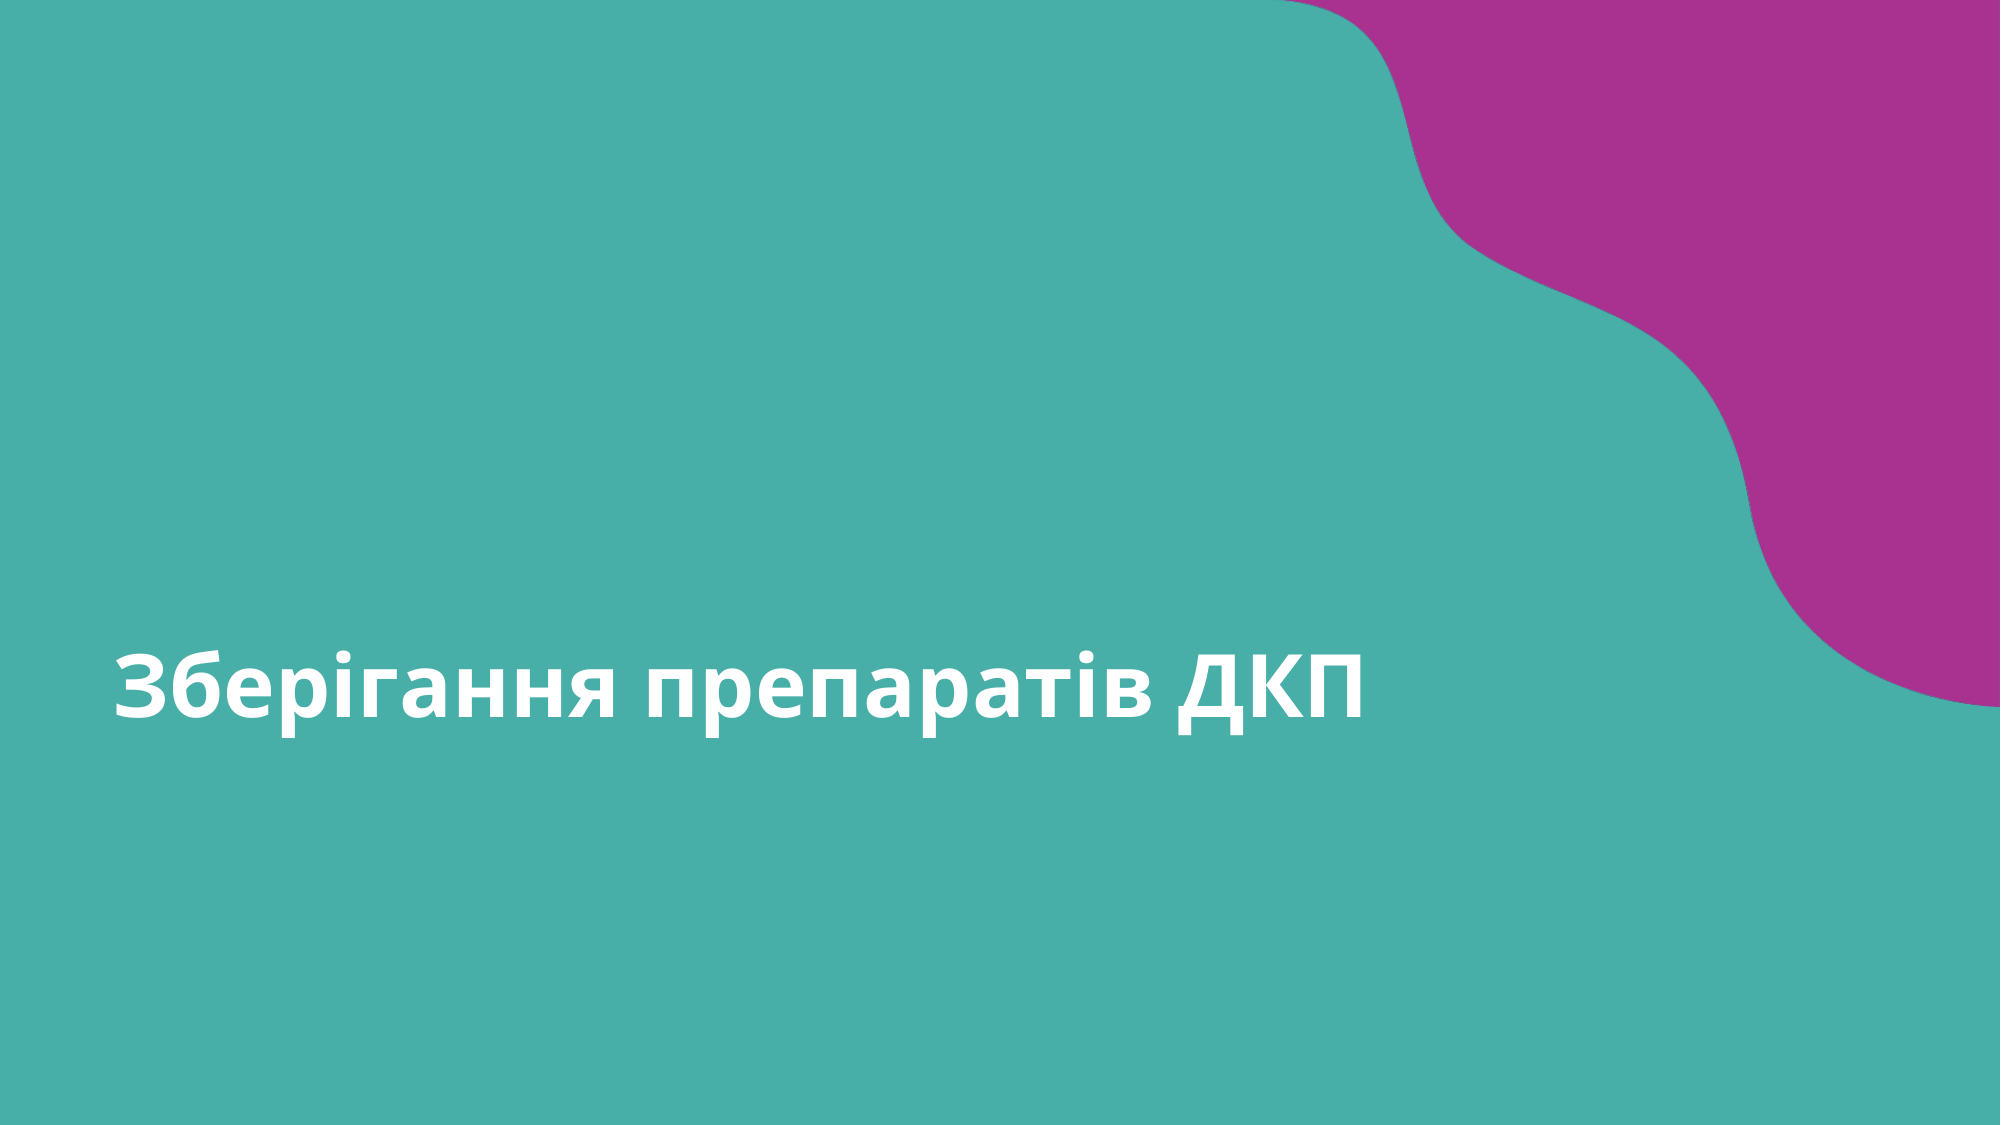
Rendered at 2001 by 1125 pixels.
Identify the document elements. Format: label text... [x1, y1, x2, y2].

text_box Зберігання препаратів ДКП [112, 587, 1808, 735]
text_box [1260, 0, 2000, 707]
